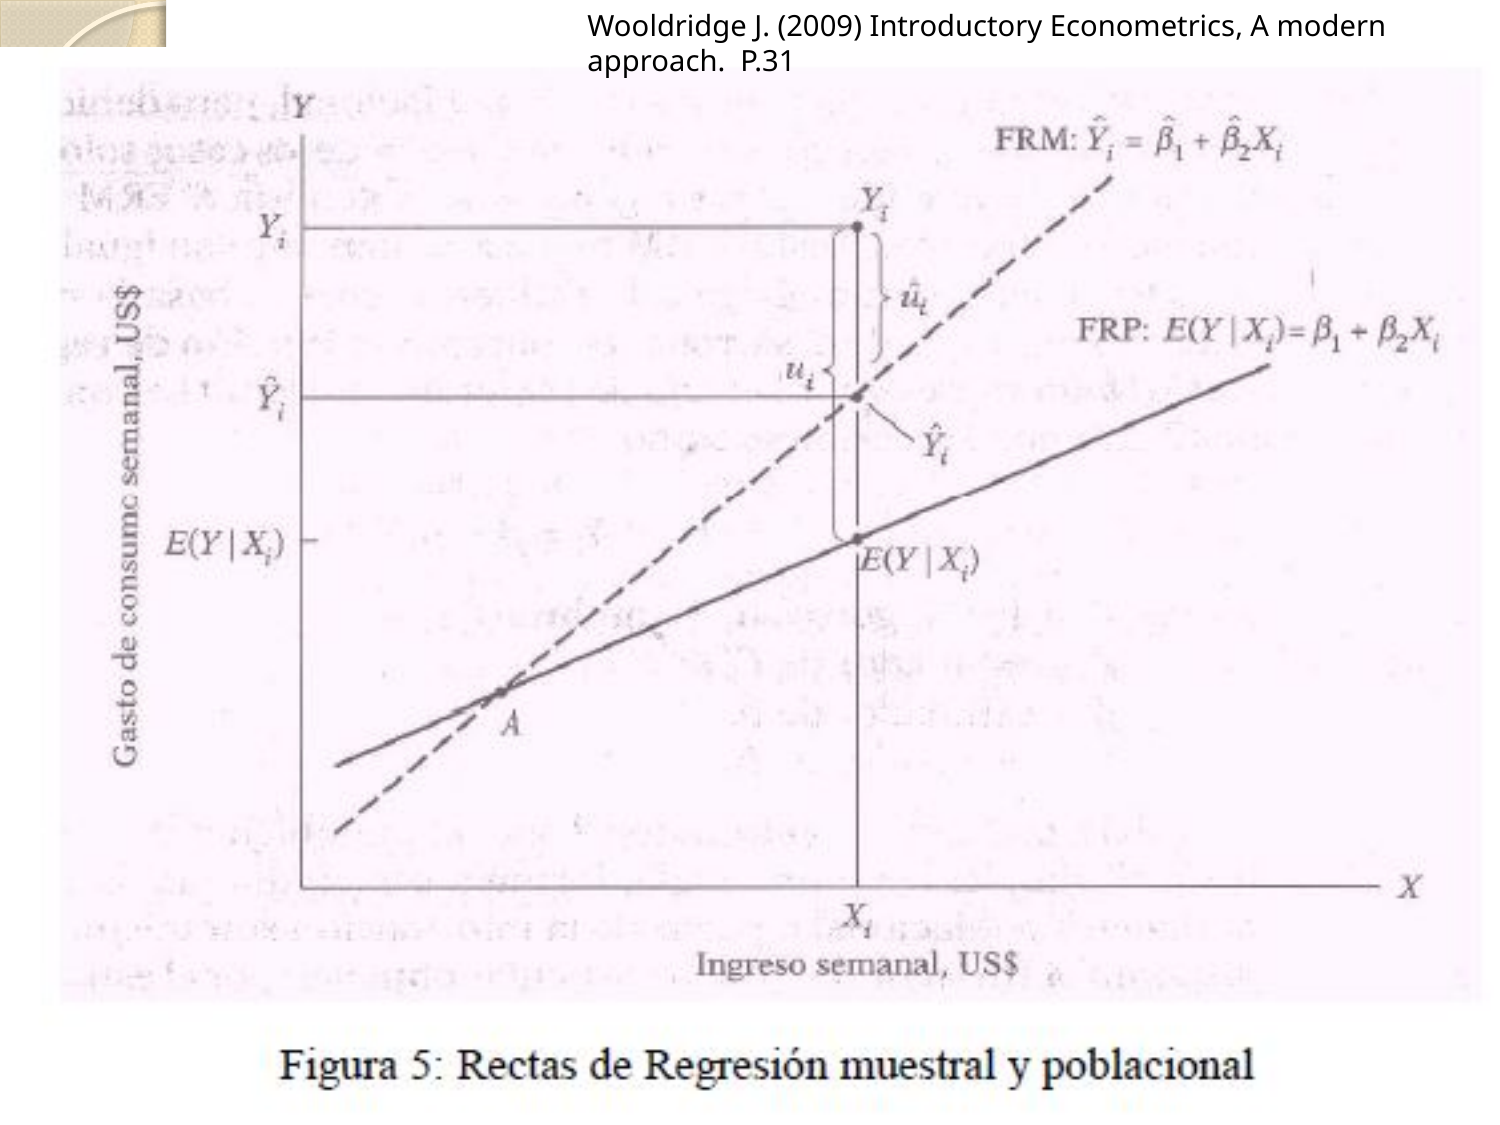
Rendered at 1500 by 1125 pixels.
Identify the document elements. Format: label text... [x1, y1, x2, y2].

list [0, 46, 1500, 1125]
text_box Wooldridge J. (2009) Introductory Econometrics, A modern approach. P.31 [572, 0, 1500, 44]
